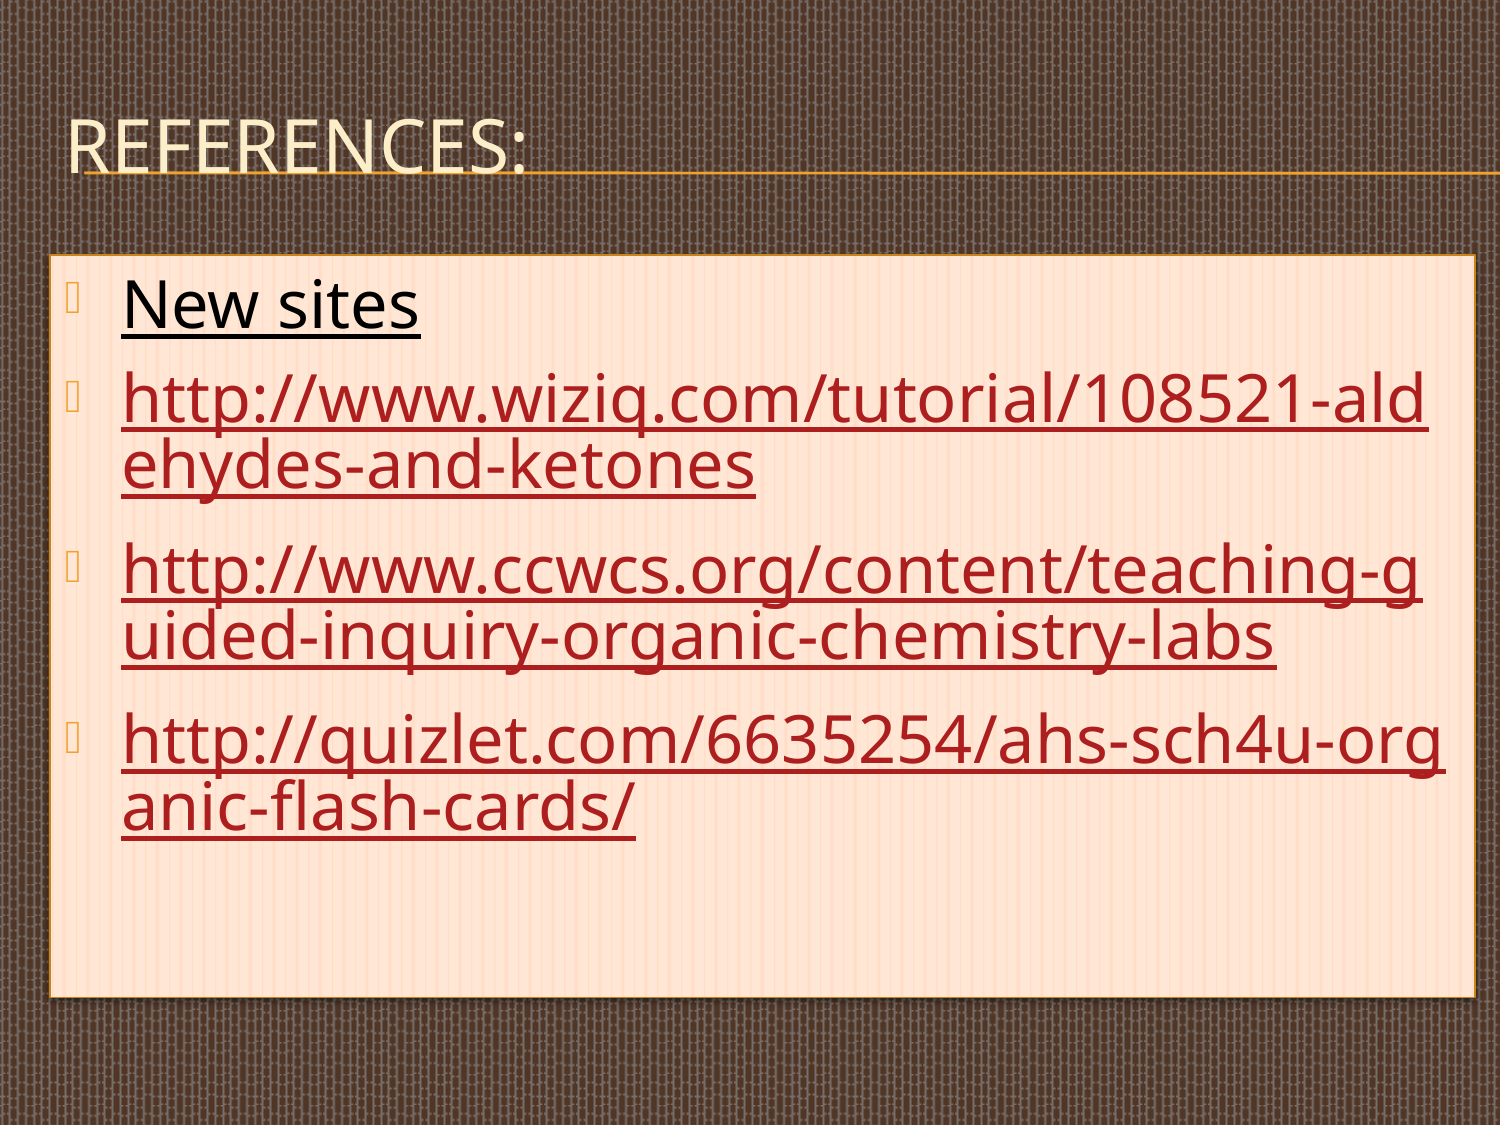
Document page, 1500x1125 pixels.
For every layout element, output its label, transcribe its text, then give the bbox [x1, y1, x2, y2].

list New sites http://www.wiziq.com/tutorial/108521-aldehydes-and-ketones http://www.ccwcs.org/content/teaching-guided-inquiry-organic-chemistry-labs http://quizlet.com/6635254/ahs-sch4u-organic-flash-cards/ [49, 254, 1476, 998]
title References: [50, 75, 1475, 213]
